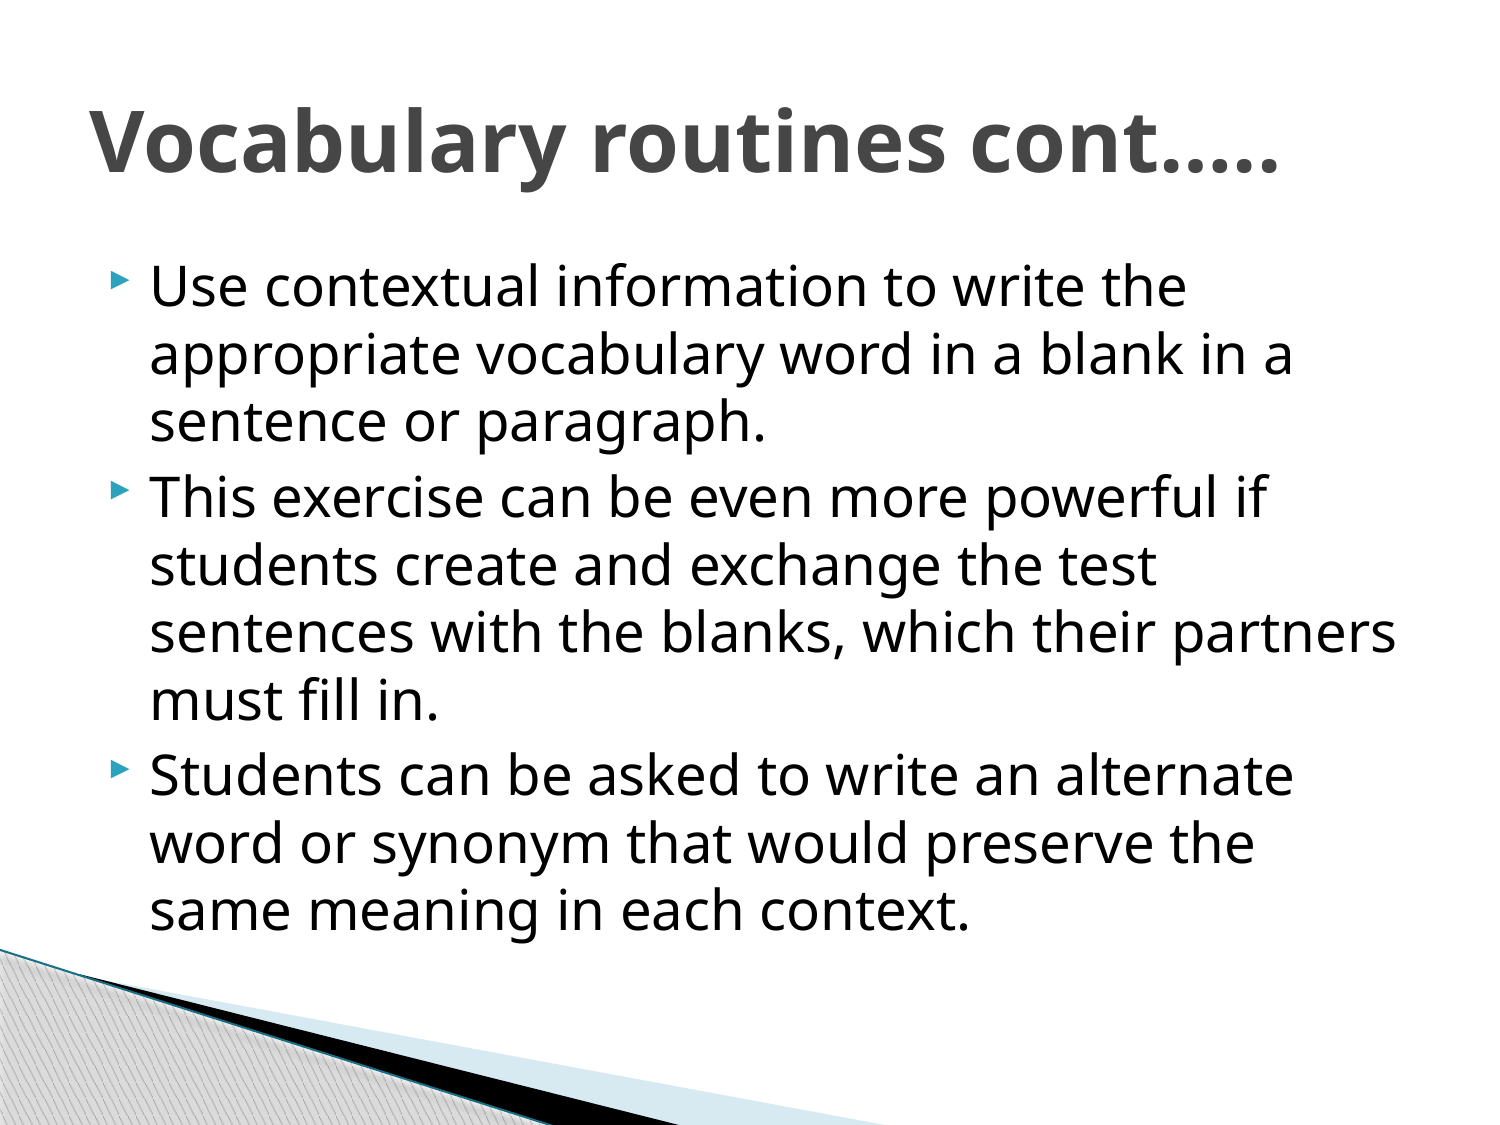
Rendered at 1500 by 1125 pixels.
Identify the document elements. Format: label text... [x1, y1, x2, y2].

list Use contextual information to write the appropriate vocabulary word in a blank in a sentence or paragraph. This exercise can be even more powerful if students create and exchange the test sentences with the blanks, which their partners must fill in. Students can be asked to write an alternate word or synonym that would preserve the same meaning in each context. [75, 243, 1425, 986]
title Vocabulary routines cont….. [75, 45, 1425, 233]
